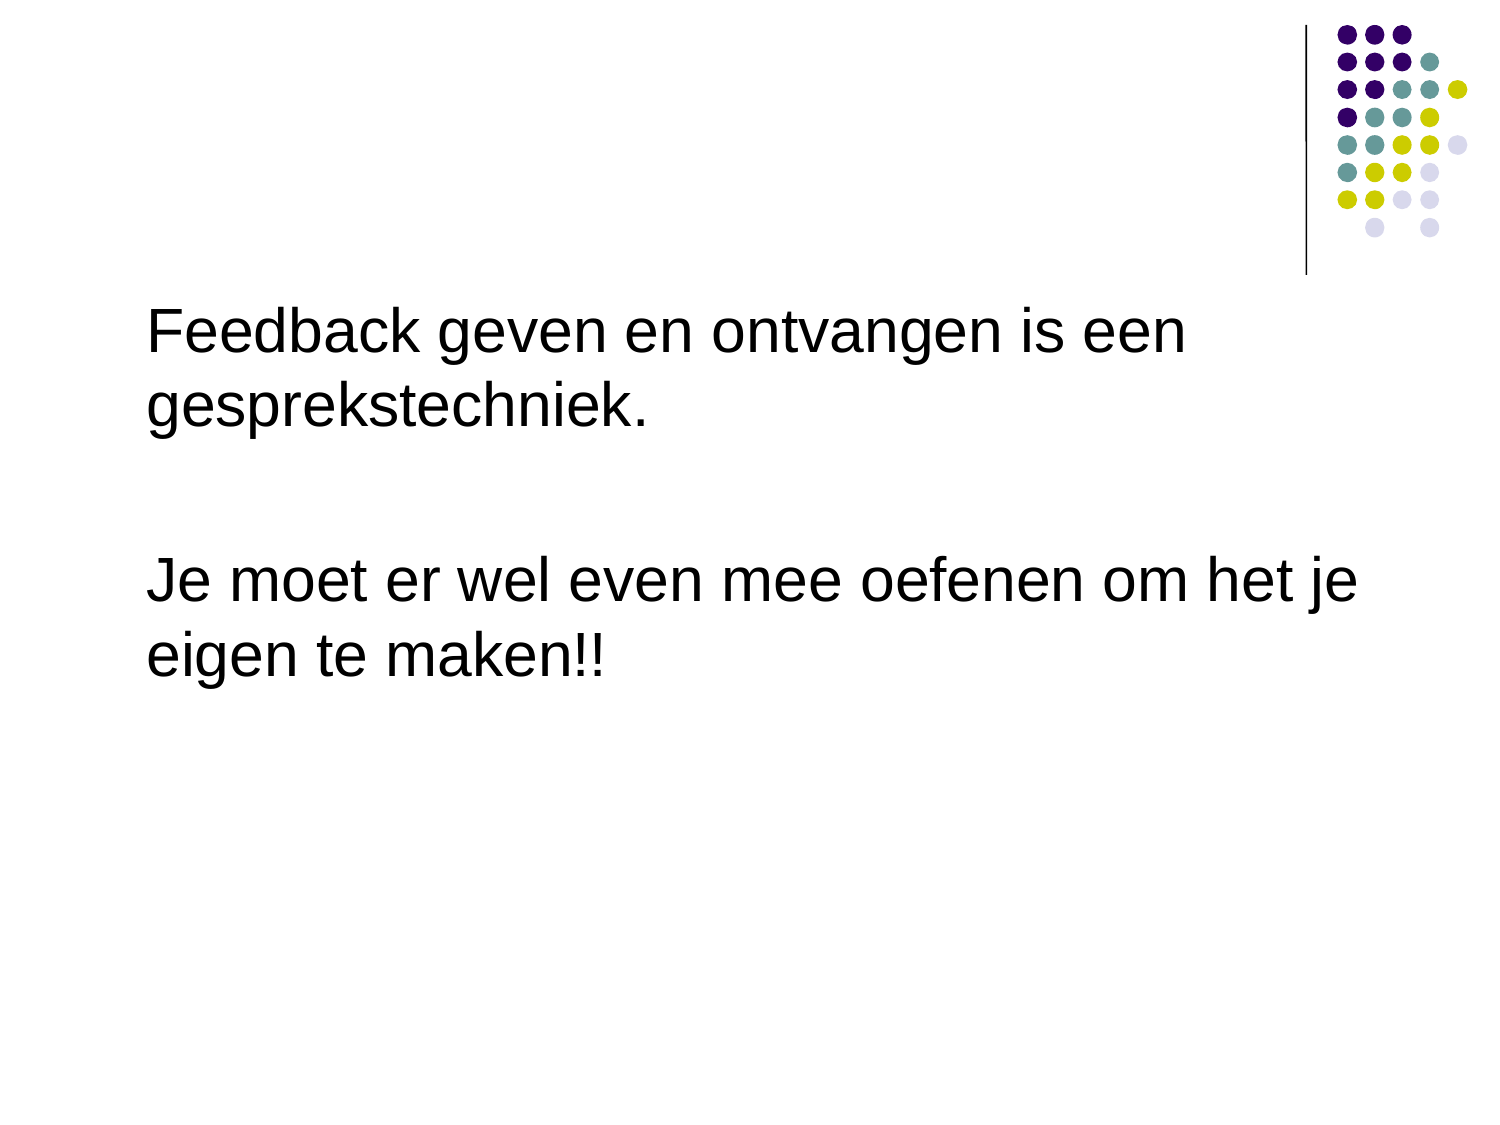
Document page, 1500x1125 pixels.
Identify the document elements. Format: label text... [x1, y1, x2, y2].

list Feedback geven en ontvangen is een gesprekstechniek. Je moet er wel even mee oefenen om het je eigen te maken!! [75, 282, 1425, 1006]
